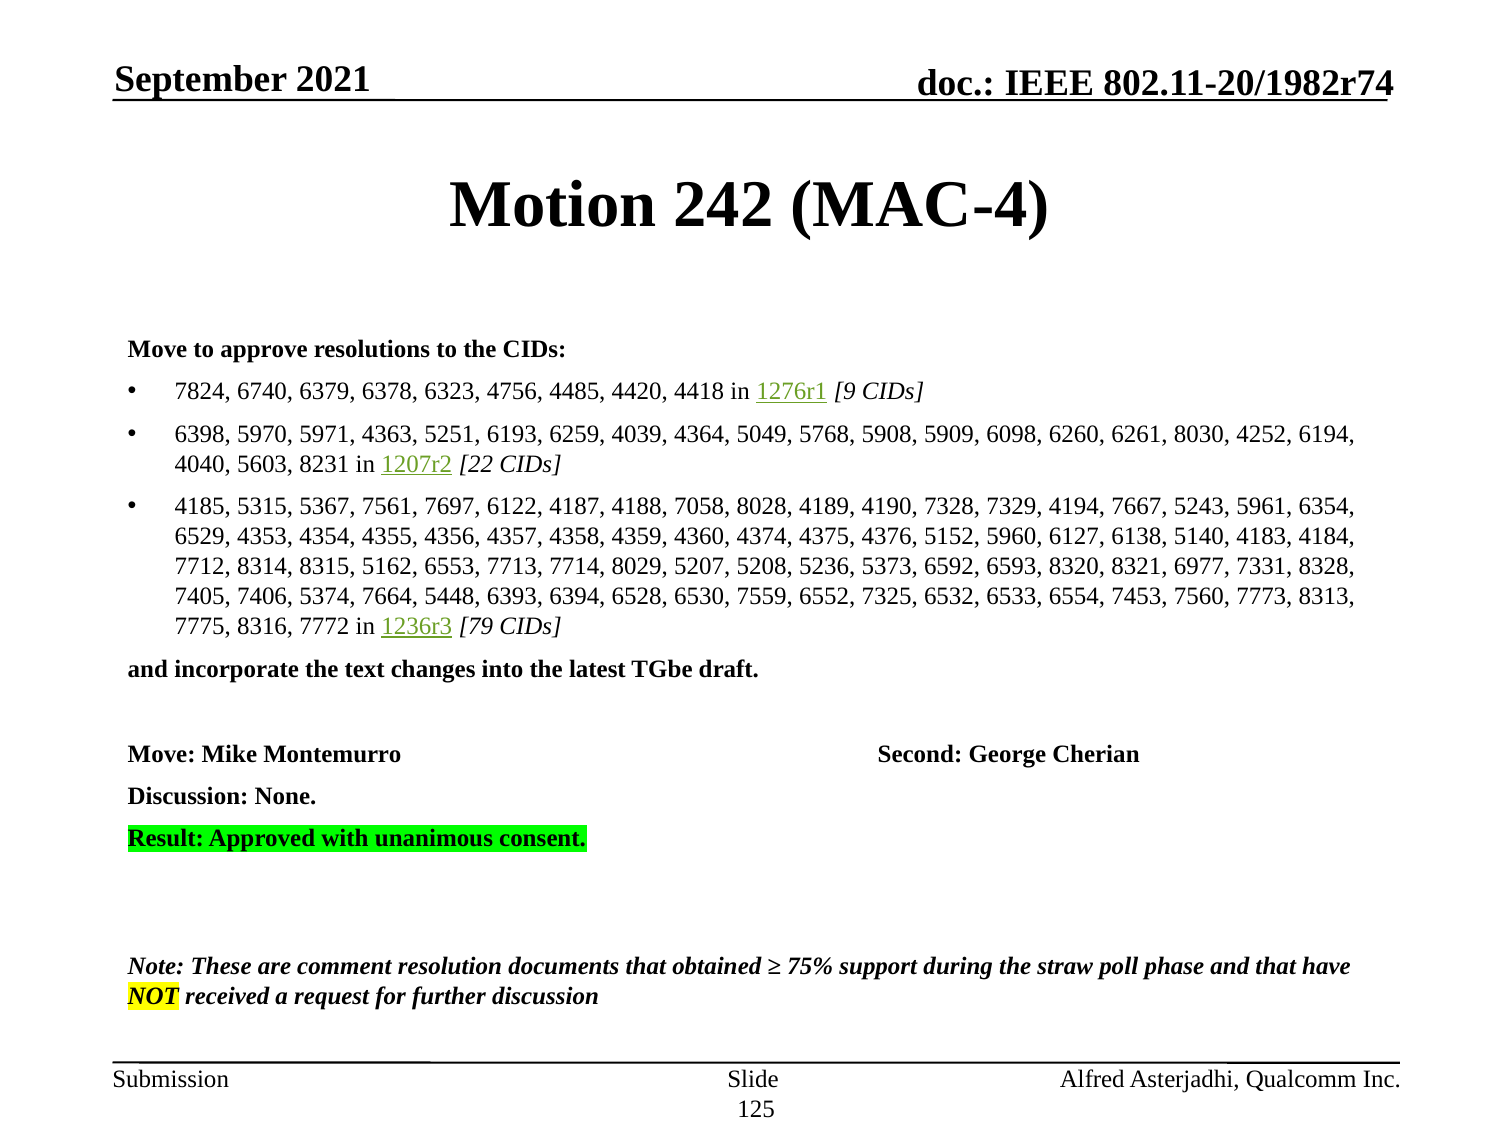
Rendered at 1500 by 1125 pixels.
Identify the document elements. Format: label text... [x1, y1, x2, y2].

list Move to approve resolutions to the CIDs: 7824, 6740, 6379, 6378, 6323, 4756, 4485, 4420, 4418 in 1276r1 [9 CIDs] 6398, 5970, 5971, 4363, 5251, 6193, 6259, 4039, 4364, 5049, 5768, 5908, 5909, 6098, 6260, 6261, 8030, 4252, 6194, 4040, 5603, 8231 in 1207r2 [22 CIDs] 4185, 5315, 5367, 7561, 7697, 6122, 4187, 4188, 7058, 8028, 4189, 4190, 7328, 7329, 4194, 7667, 5243, 5961, 6354, 6529, 4353, 4354, 4355, 4356, 4357, 4358, 4359, 4360, 4374, 4375, 4376, 5152, 5960, 6127, 6138, 5140, 4183, 4184, 7712, 8314, 8315, 5162, 6553, 7713, 7714, 8029, 5207, 5208, 5236, 5373, 6592, 6593, 8320, 8321, 6977, 7331, 8328, 7405, 7406, 5374, 7664, 5448, 6393, 6394, 6528, 6530, 7559, 6552, 7325, 6532, 6533, 6554, 7453, 7560, 7773, 8313, 7775, 8316, 7772 in 1236r3 [79 CIDs] and incorporate the text changes into the latest TGbe draft. Move: Mike Montemurro Second: George Cherian Discussion: None. Result: Approved with unanimous consent. Note: These are comment resolution documents that obtained ≥ 75% support during the straw poll phase and that have NOT received a request for further discussion [112, 324, 1388, 1063]
footer Alfred Asterjadhi, Qualcomm Inc. [878, 1061, 1402, 1093]
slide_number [114, 54, 423, 100]
slide_number Slide 125 [712, 1061, 800, 1123]
title Motion 242 (MAC-4) [112, 112, 1388, 288]
